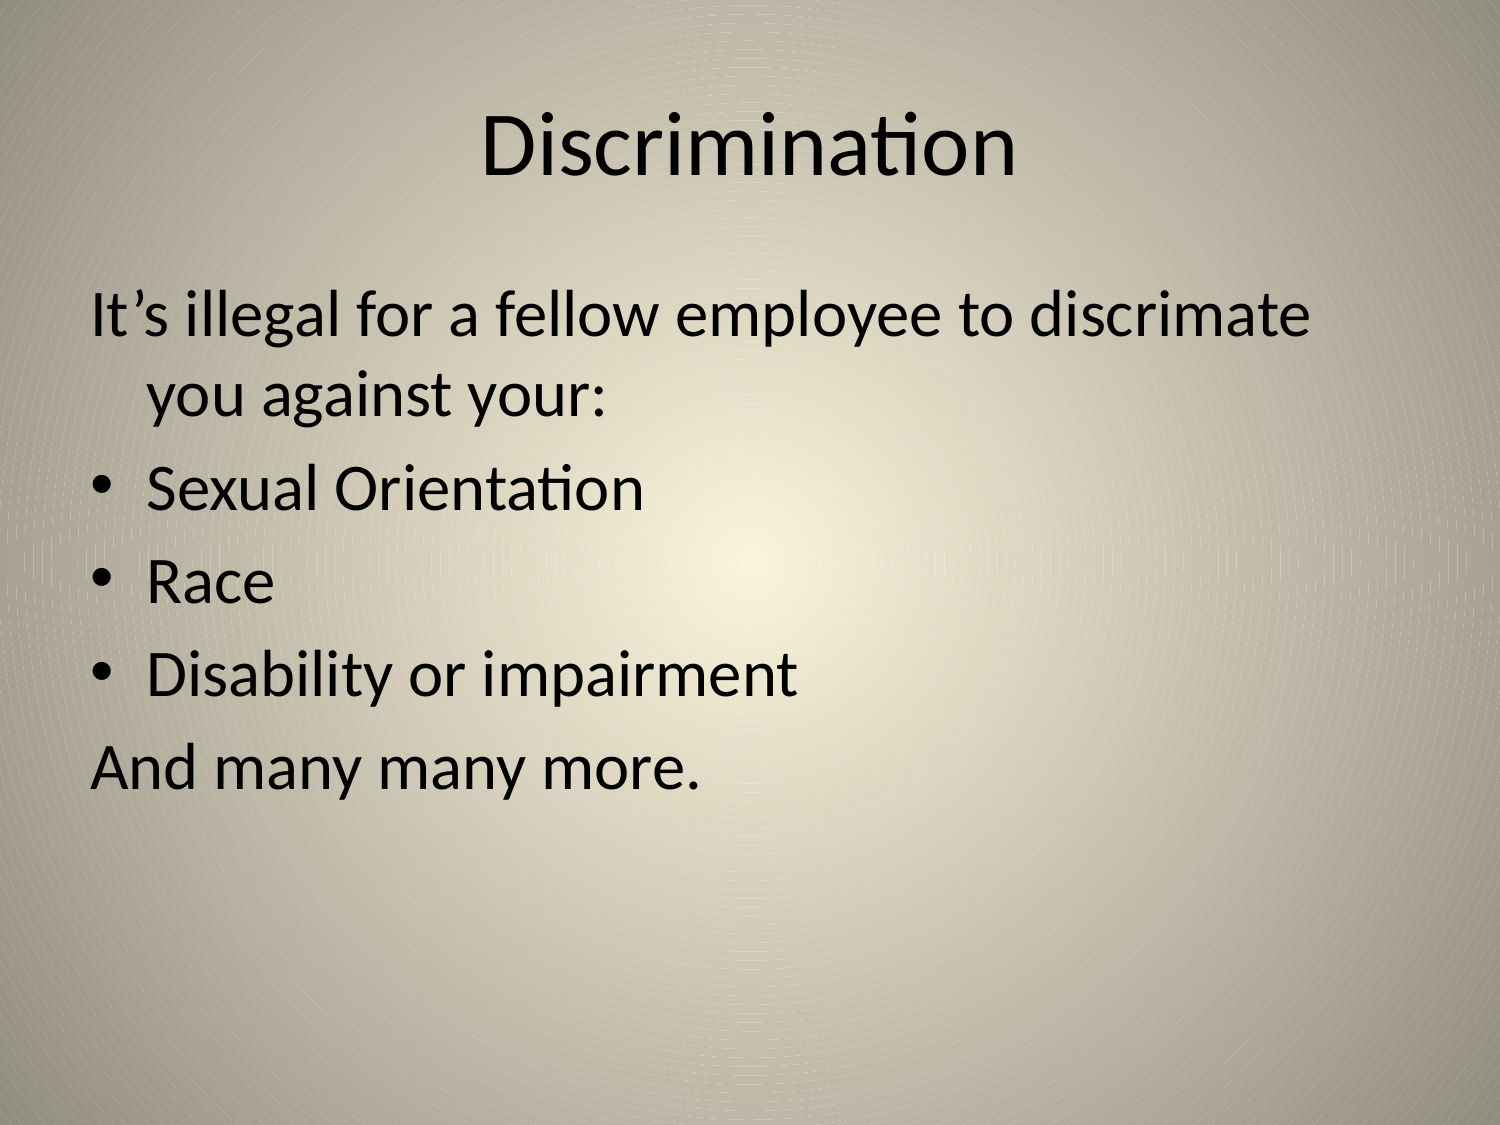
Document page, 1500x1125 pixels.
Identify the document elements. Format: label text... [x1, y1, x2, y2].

title Discrimination [75, 45, 1425, 233]
list It’s illegal for a fellow employee to discrimate you against your: Sexual Orientation Race Disability or impairment And many many more. [75, 262, 1425, 1005]
